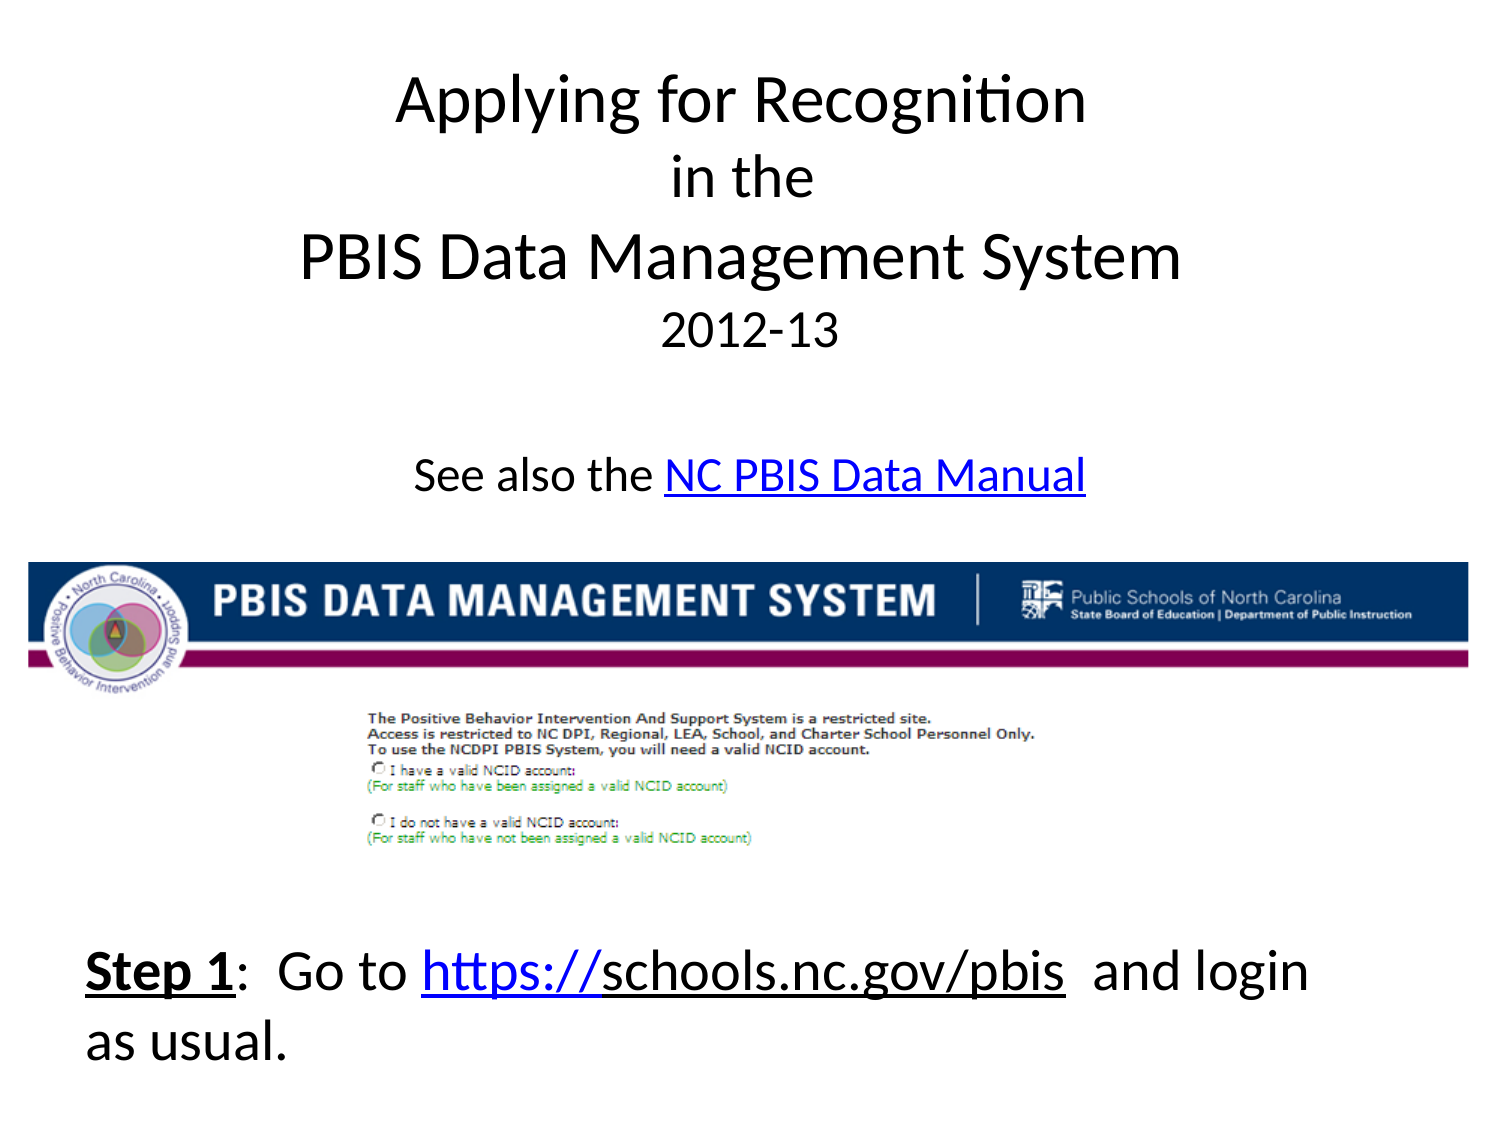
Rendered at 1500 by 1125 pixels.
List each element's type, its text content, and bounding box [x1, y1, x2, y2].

text_box Step 1: Go to https://schools.nc.gov/pbis and login as usual. [70, 966, 1346, 1080]
text_box Applying for Recognition in the PBIS Data Management System 2012-13 See also the NC PBIS Data Manual [74, 45, 1425, 513]
picture [0, 562, 1500, 957]
